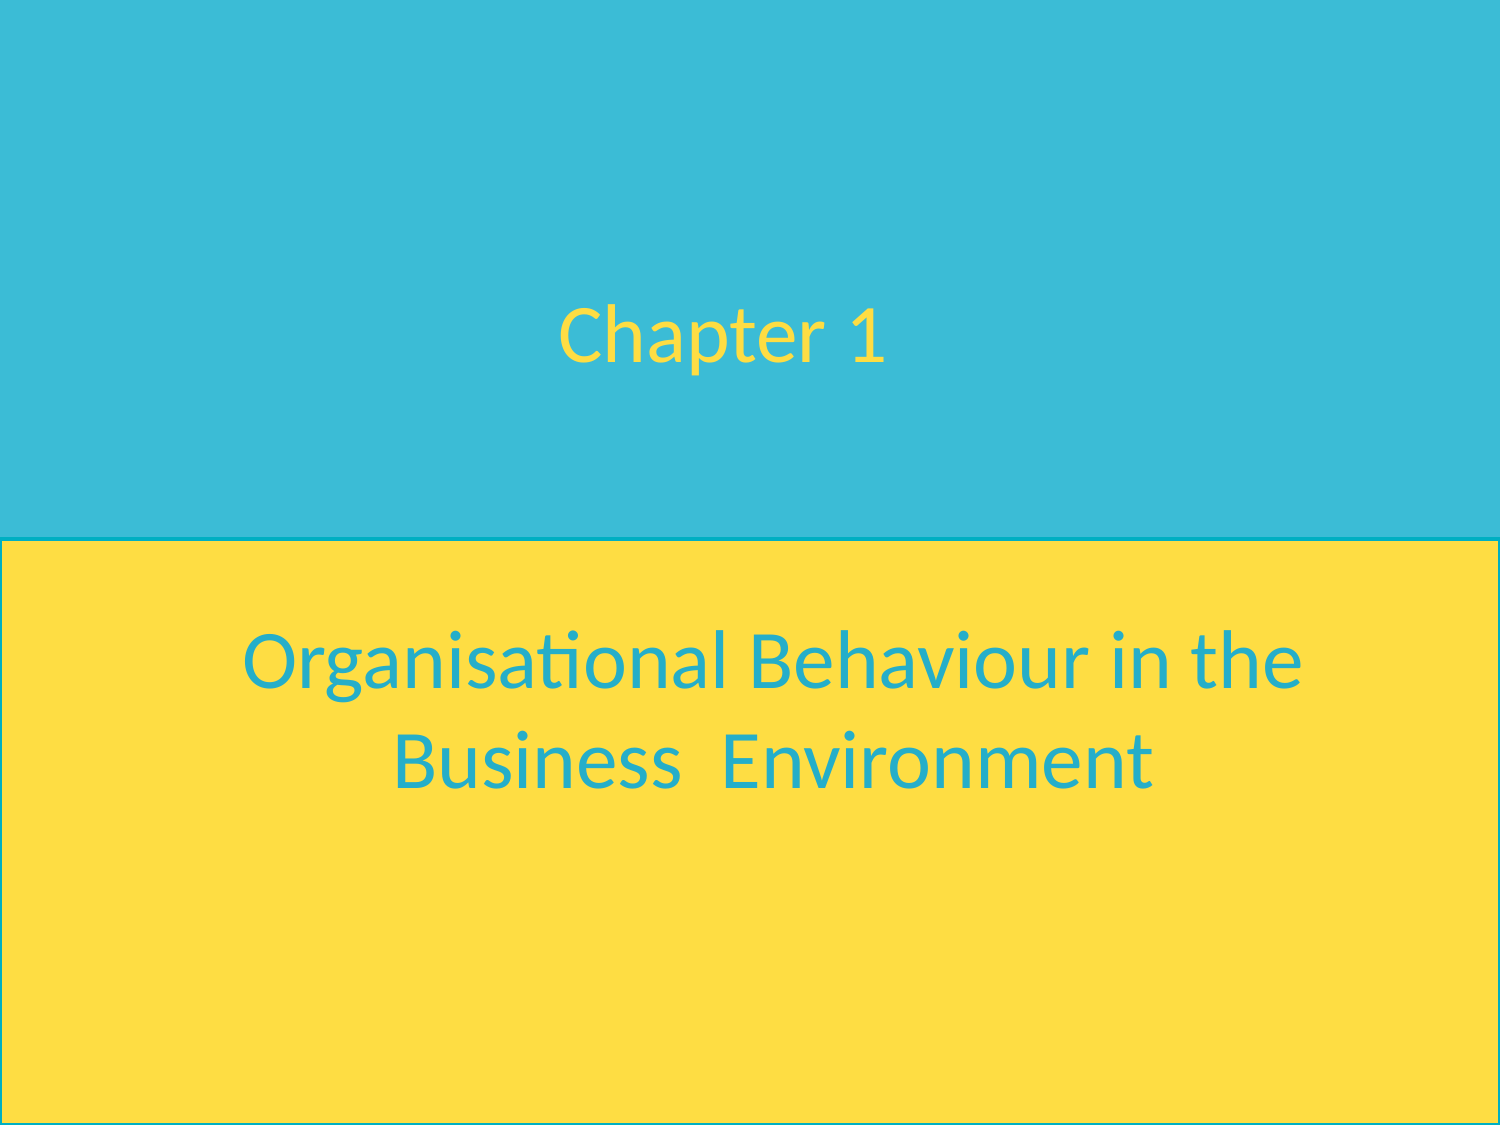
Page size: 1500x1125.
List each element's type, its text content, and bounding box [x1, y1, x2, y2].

text_box Chapter 1 [543, 271, 957, 387]
text_box Organisational Behaviour in the Business Environment [123, 597, 1424, 813]
text_box [0, 537, 1500, 1125]
